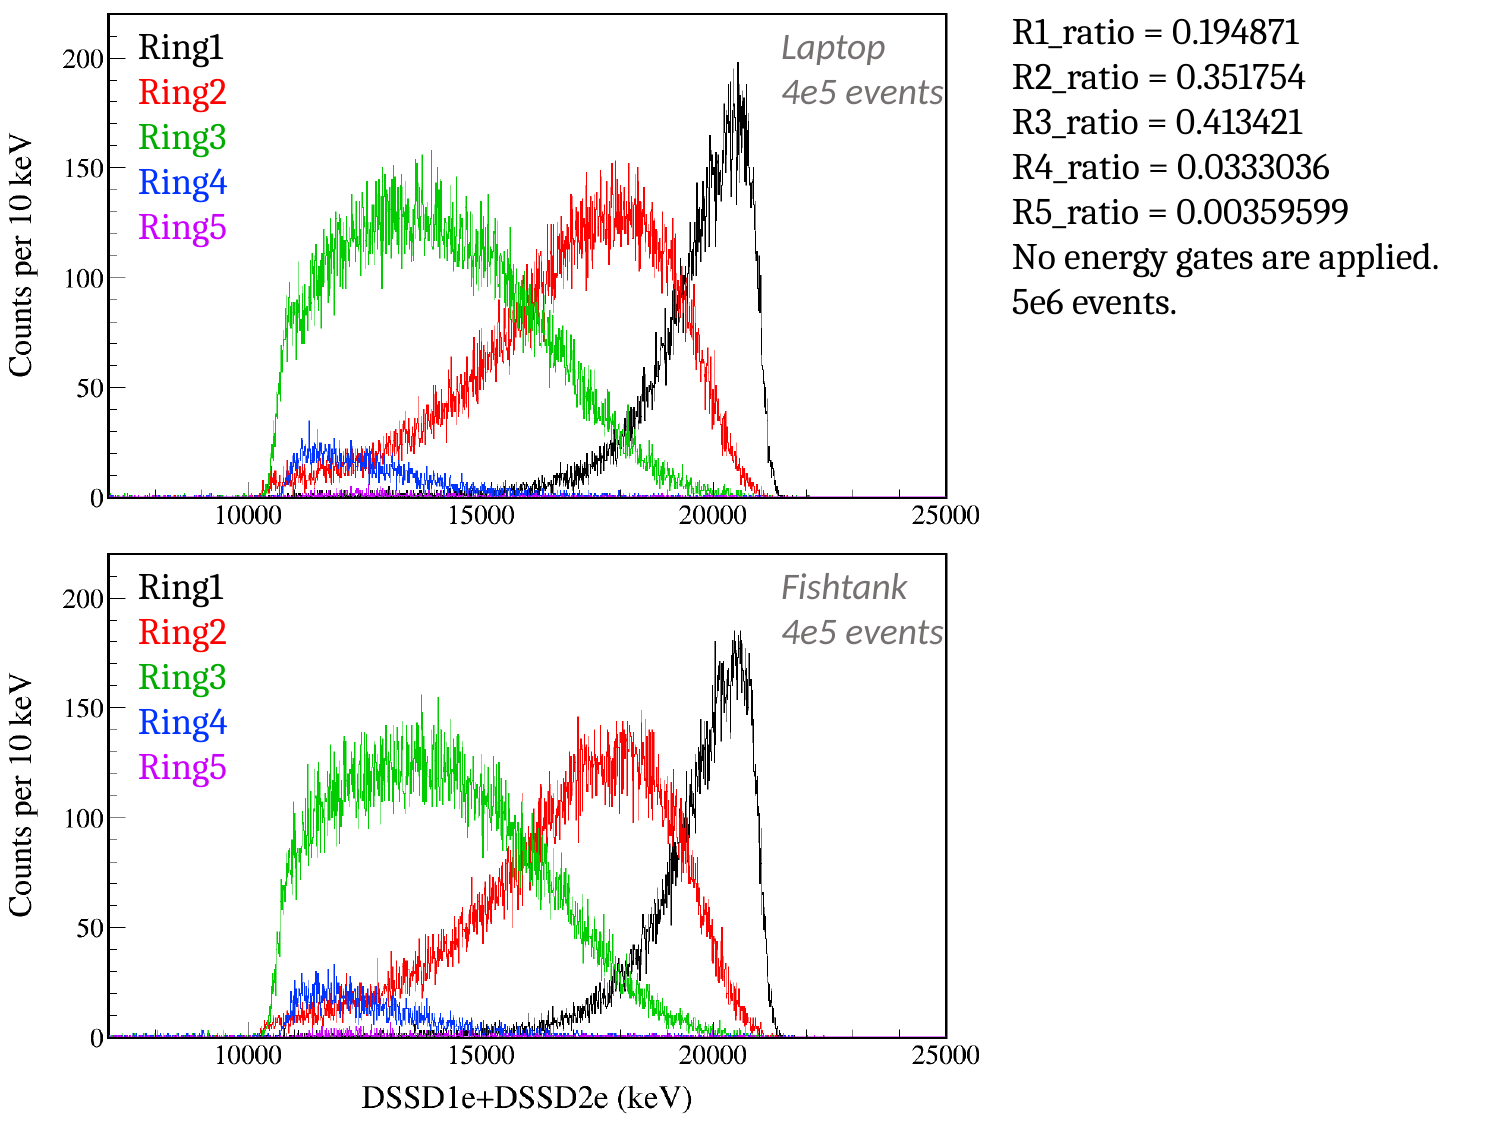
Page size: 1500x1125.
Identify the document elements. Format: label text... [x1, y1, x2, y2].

picture [0, 0, 985, 1125]
text_box R1_ratio = 0.194871 R2_ratio = 0.351754 R3_ratio = 0.413421 R4_ratio = 0.0333036 R5_ratio = 0.00359599 No energy gates are applied. 5e6 events. [997, 0, 1500, 330]
